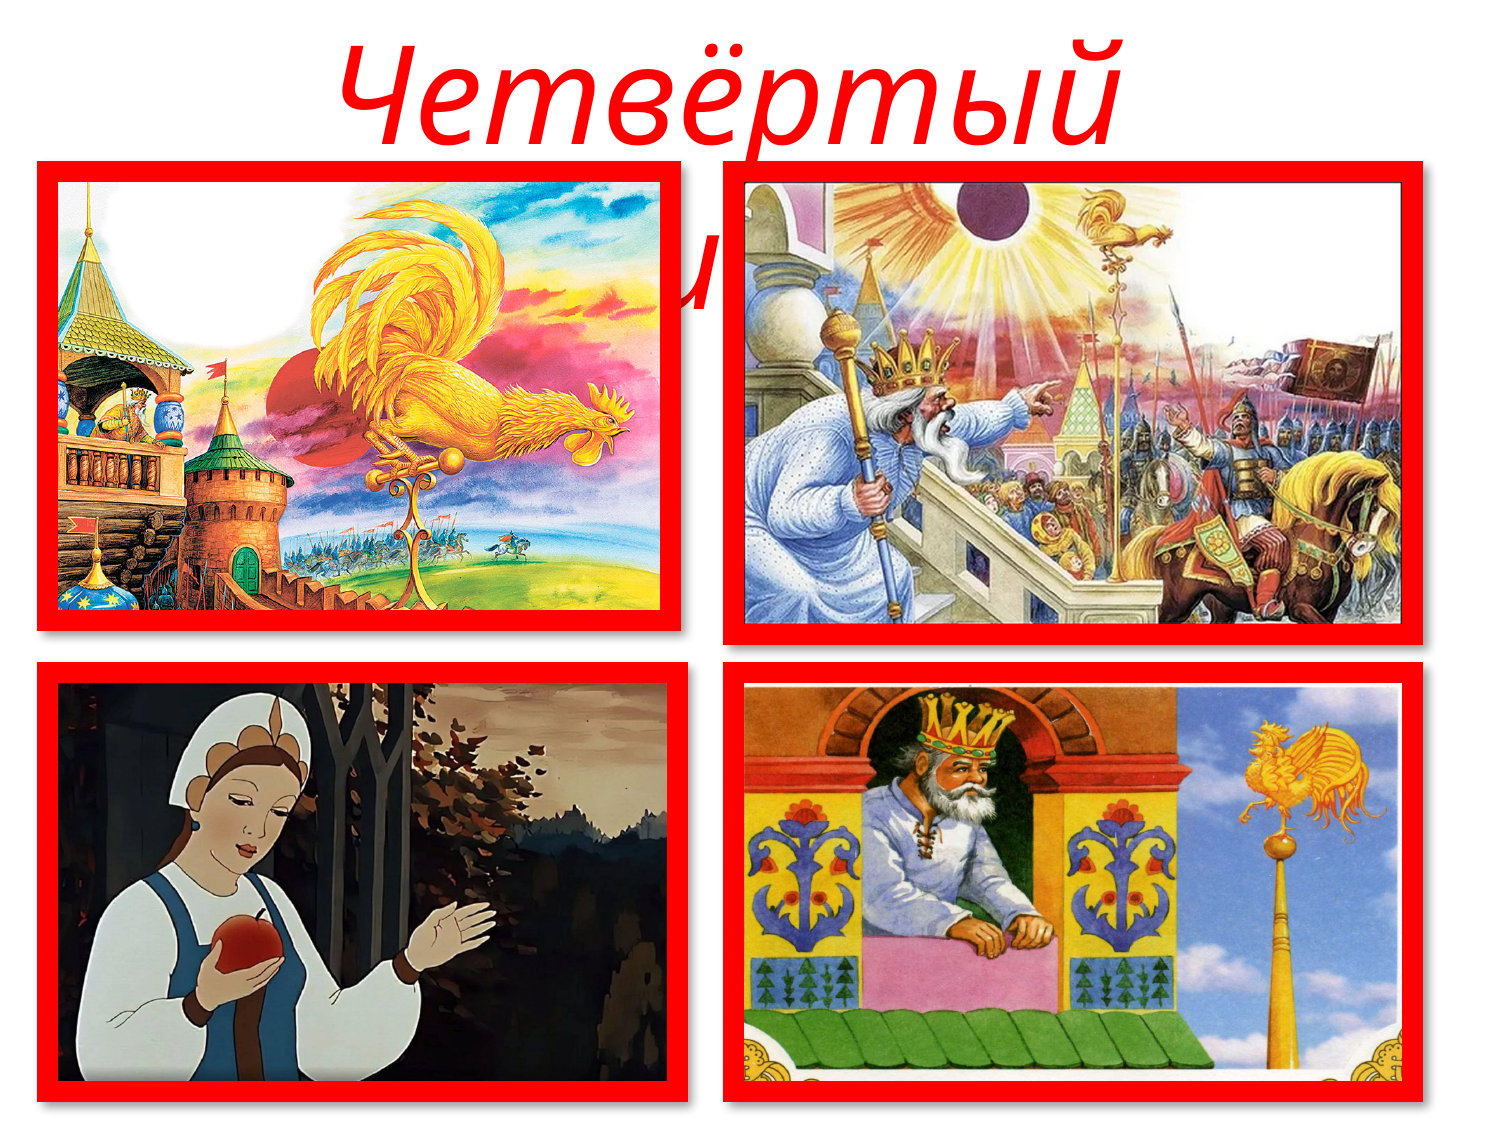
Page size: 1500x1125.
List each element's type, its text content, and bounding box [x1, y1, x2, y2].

picture [743, 181, 1402, 625]
picture [57, 181, 660, 611]
text_box Четвёртый лишний [57, 0, 1394, 345]
picture [504, 205, 519, 212]
picture [743, 682, 1402, 1082]
picture [57, 682, 667, 1082]
